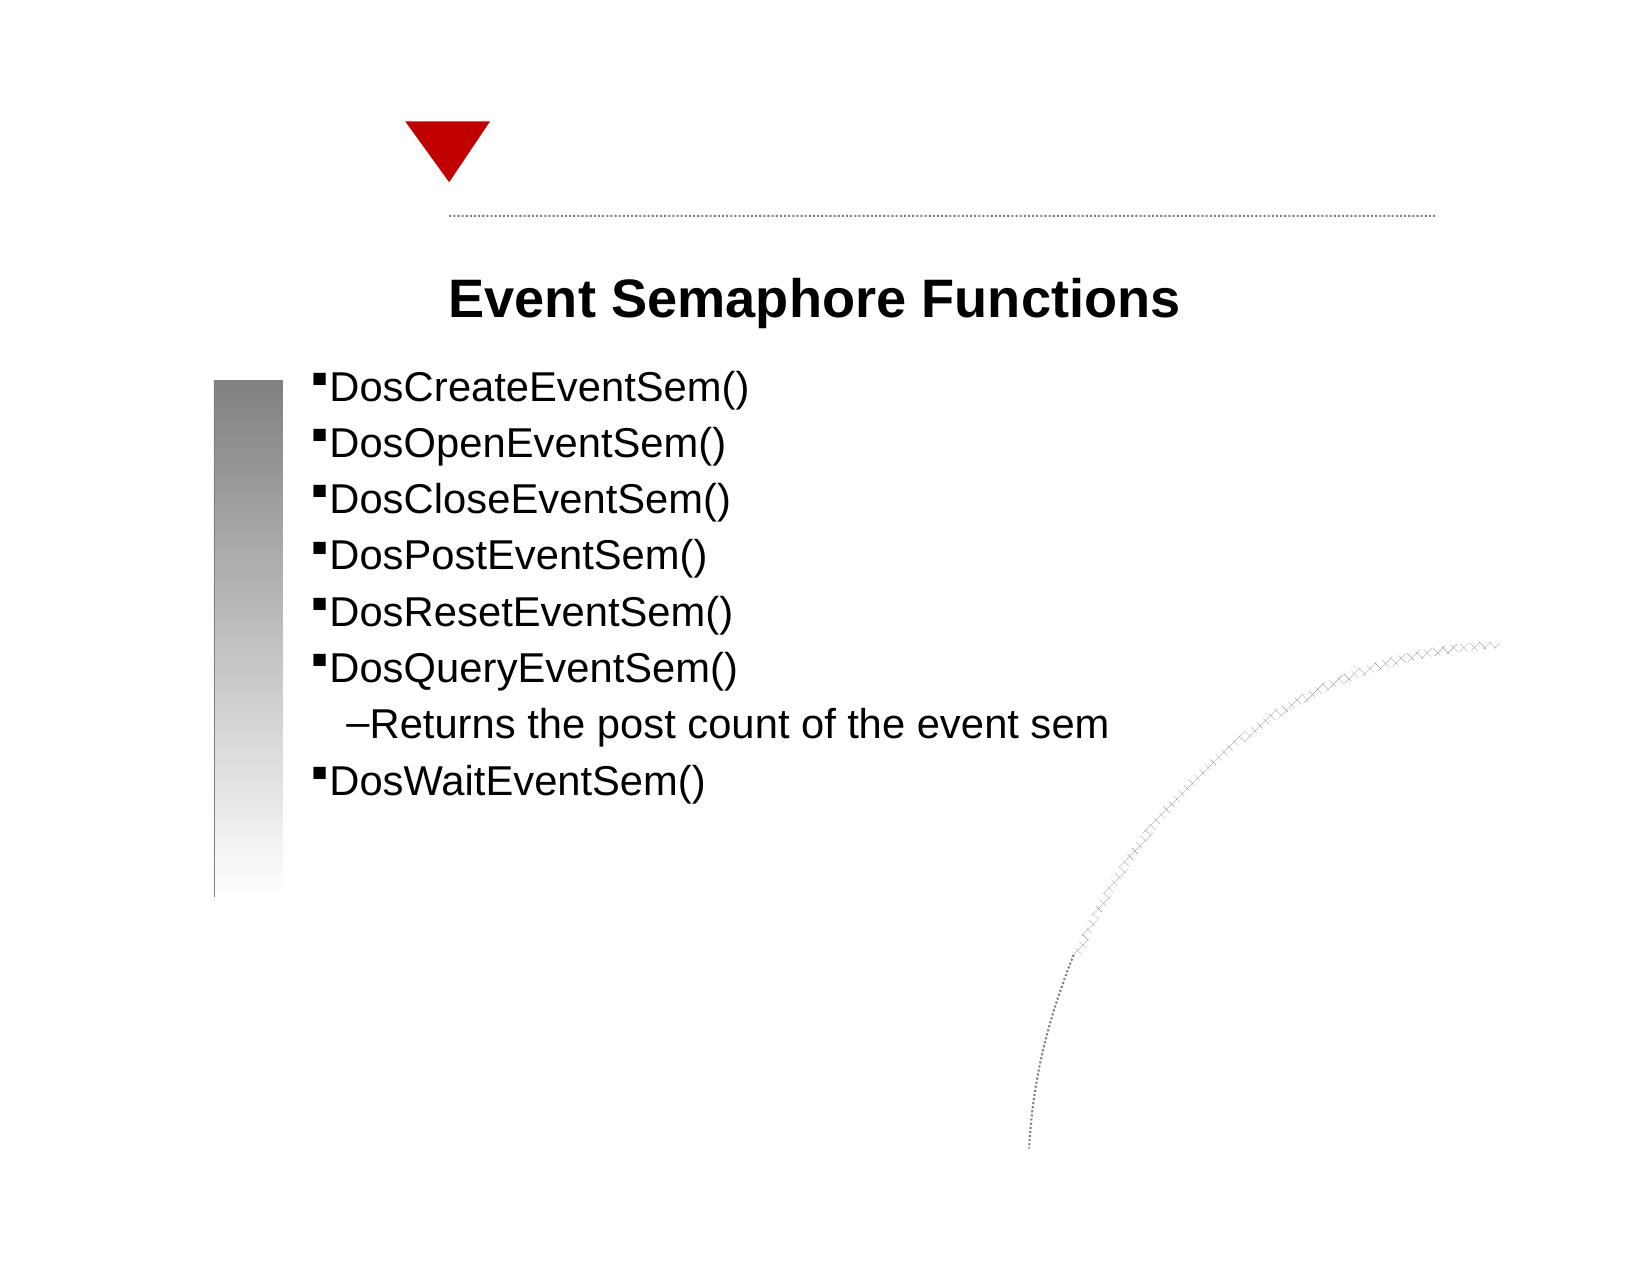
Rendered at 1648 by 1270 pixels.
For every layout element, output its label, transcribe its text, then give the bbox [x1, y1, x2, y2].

text_box Event Semaphore Functions [448, 263, 1439, 329]
text_box DosCreateEventSem() DosOpenEventSem() DosCloseEventSem() DosPostEventSem() DosResetEventSem() DosQueryEventSem() Returns the post count of the event sem DosWaitEventSem() [310, 359, 1434, 804]
